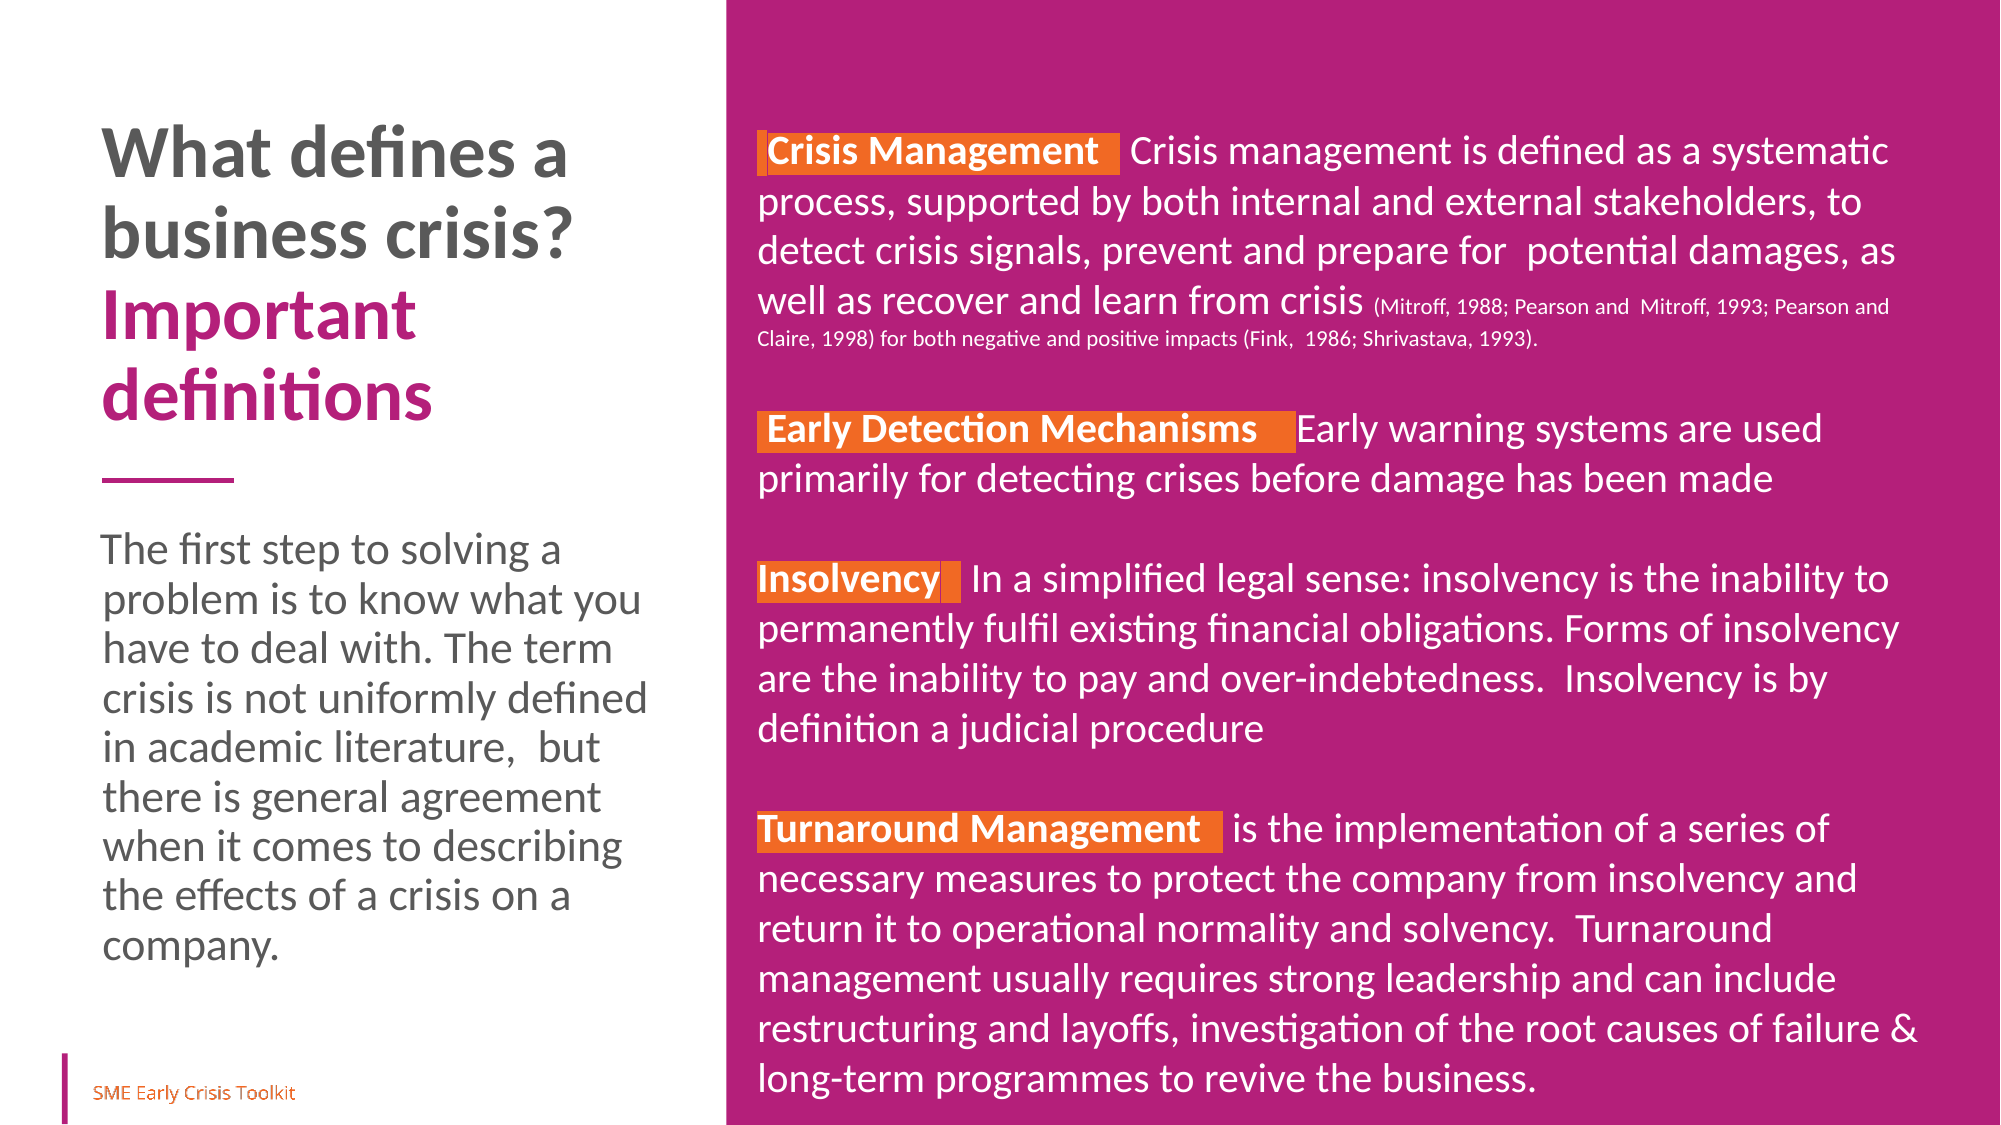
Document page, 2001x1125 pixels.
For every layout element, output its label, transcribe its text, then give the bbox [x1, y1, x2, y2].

text_box [726, 0, 2000, 1125]
text_box Crisis Management . Crisis management is defined as a systematic process, supported by both internal and external stakeholders, to detect crisis signals, prevent and prepare for potential damages, as well as recover and learn from crisis (Mitroff, 1988; Pearson and Mitroff, 1993; Pearson and Claire, 1998) for both negative and positive impacts (Fink, 1986; Shrivastava, 1993). Early Detection Mechanisms Early warning systems are used primarily for detecting crises before damage has been made Insolvency . In a simplified legal sense: insolvency is the inability to permanently fulfil existing financial obligations. Forms of insolvency are the inability to pay and over-indebtedness. Insolvency is by definition a judicial procedure Turnaround Management . is the implementation of a series of necessary measures to protect the company from insolvency and return it to operational normality and solvency. Turnaround management usually requires strong leadership and can include restructuring and layoffs, investigation of the root causes of failure & long-term programmes to revive the business. [742, 110, 1934, 1125]
list What defines a business crisis? Important definitions [86, 105, 726, 493]
picture [83, 1080, 295, 1104]
text_box [102, 478, 234, 483]
list The first step to solving a problem is to know what you have to deal with. The term crisis is not uniformly defined in academic literature, but there is general agreement when it comes to describing the effects of a crisis on a company. [84, 517, 678, 1036]
